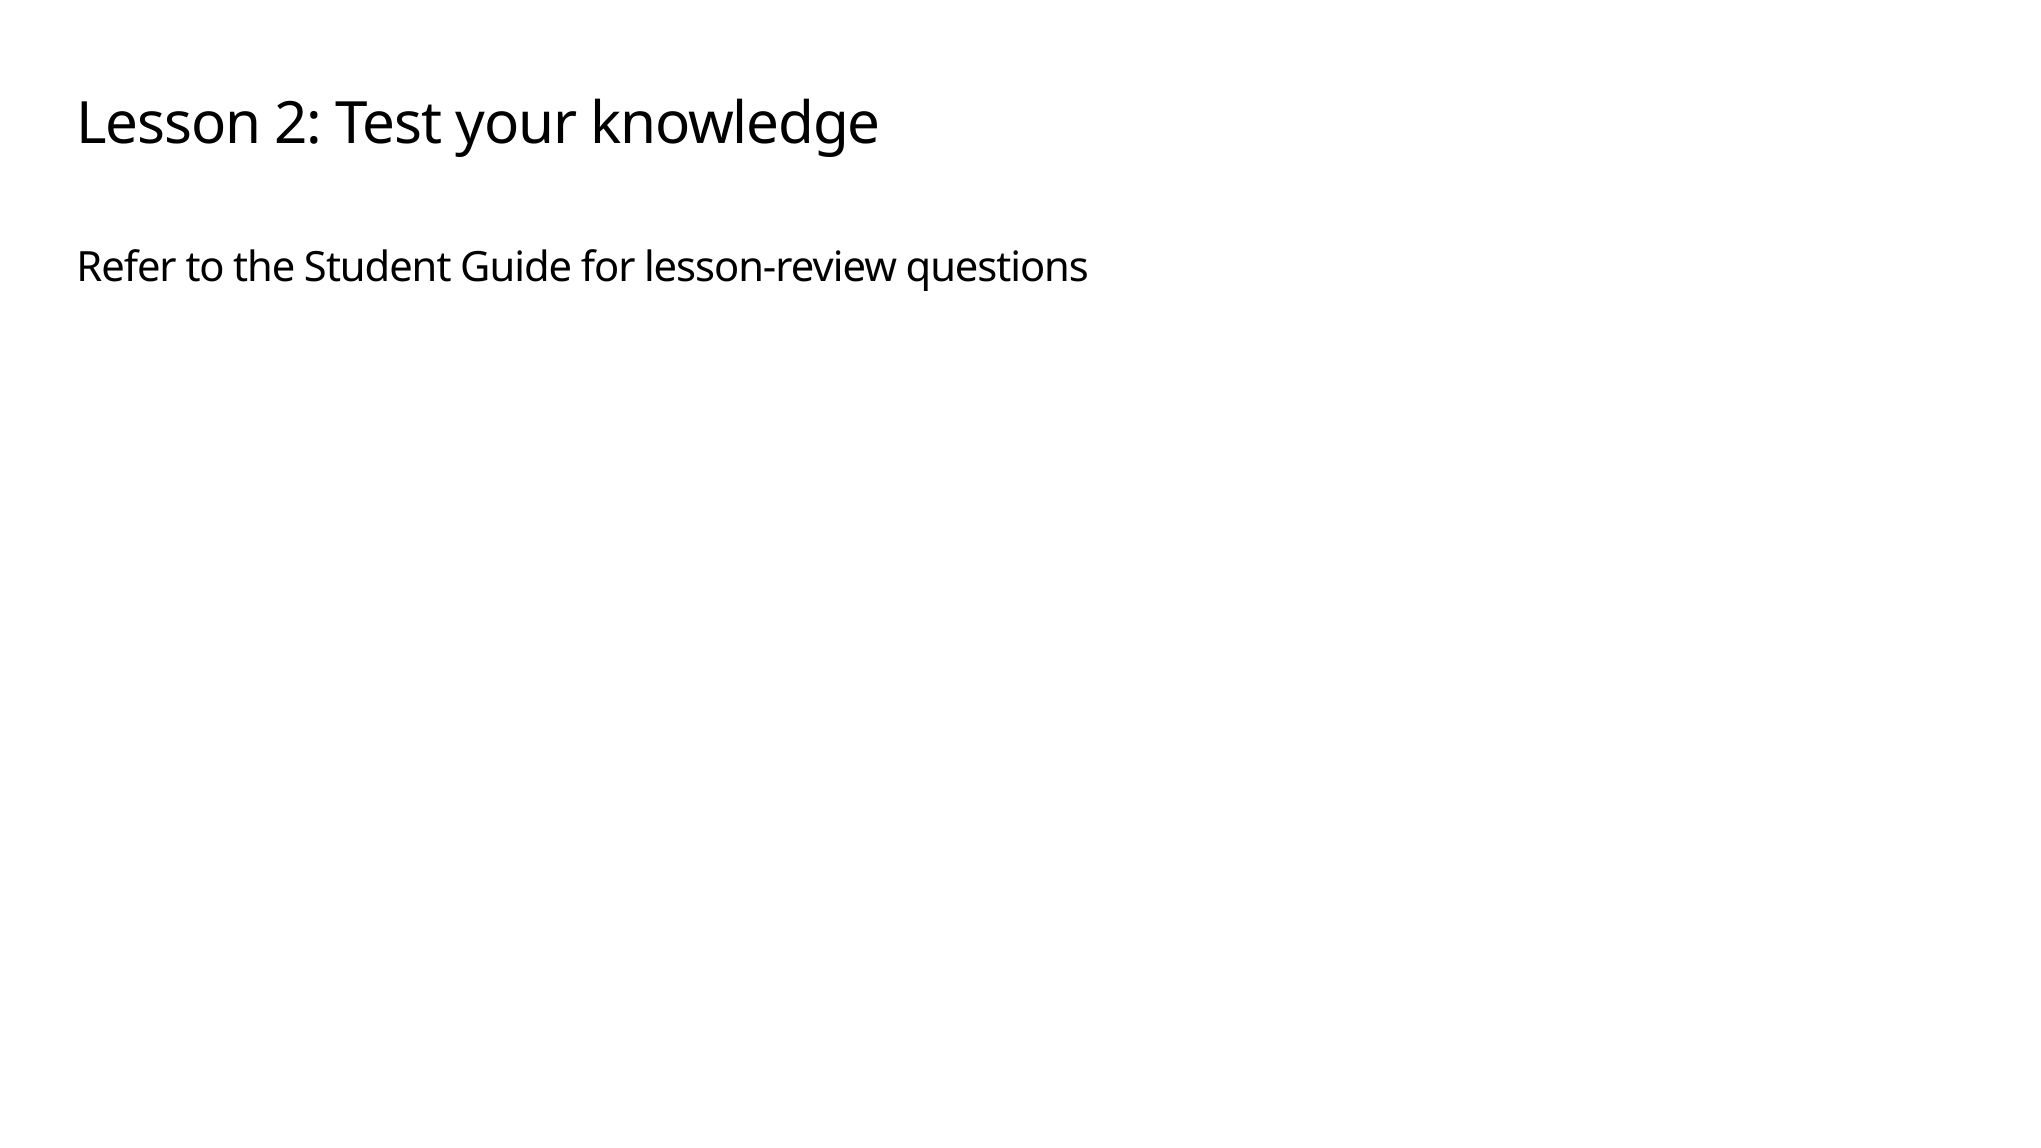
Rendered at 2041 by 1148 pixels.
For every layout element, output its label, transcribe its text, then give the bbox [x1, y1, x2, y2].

title Lesson 2: Test your knowledge [76, 93, 1968, 161]
list Refer to the Student Guide for lesson-review questions [76, 240, 1968, 1074]
